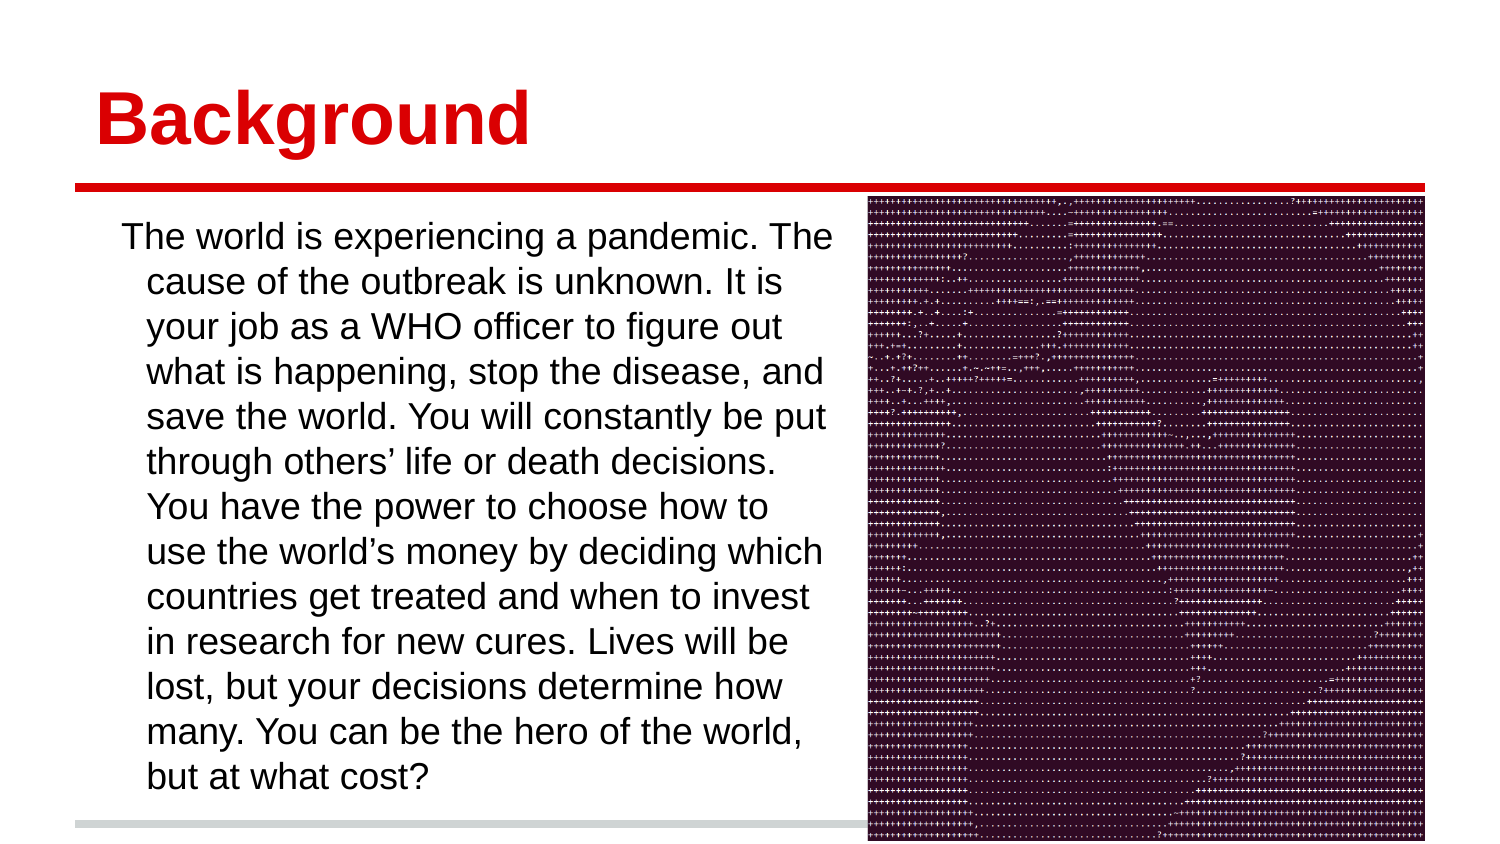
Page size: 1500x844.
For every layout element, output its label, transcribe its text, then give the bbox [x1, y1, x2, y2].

picture [867, 196, 1426, 841]
title Background [80, 33, 1431, 175]
list The world is experiencing a pandemic. The cause of the outbreak is unknown. It is your job as a WHO officer to figure out what is happening, stop the disease, and save the world. You will constantly be put through others’ life or death decisions. You have the power to choose how to use the world’s money by deciding which countries get treated and when to invest in research for new cures. Lives will be lost, but your decisions determine how many. You can be the hero of the world, but at what cost? [75, 196, 849, 808]
